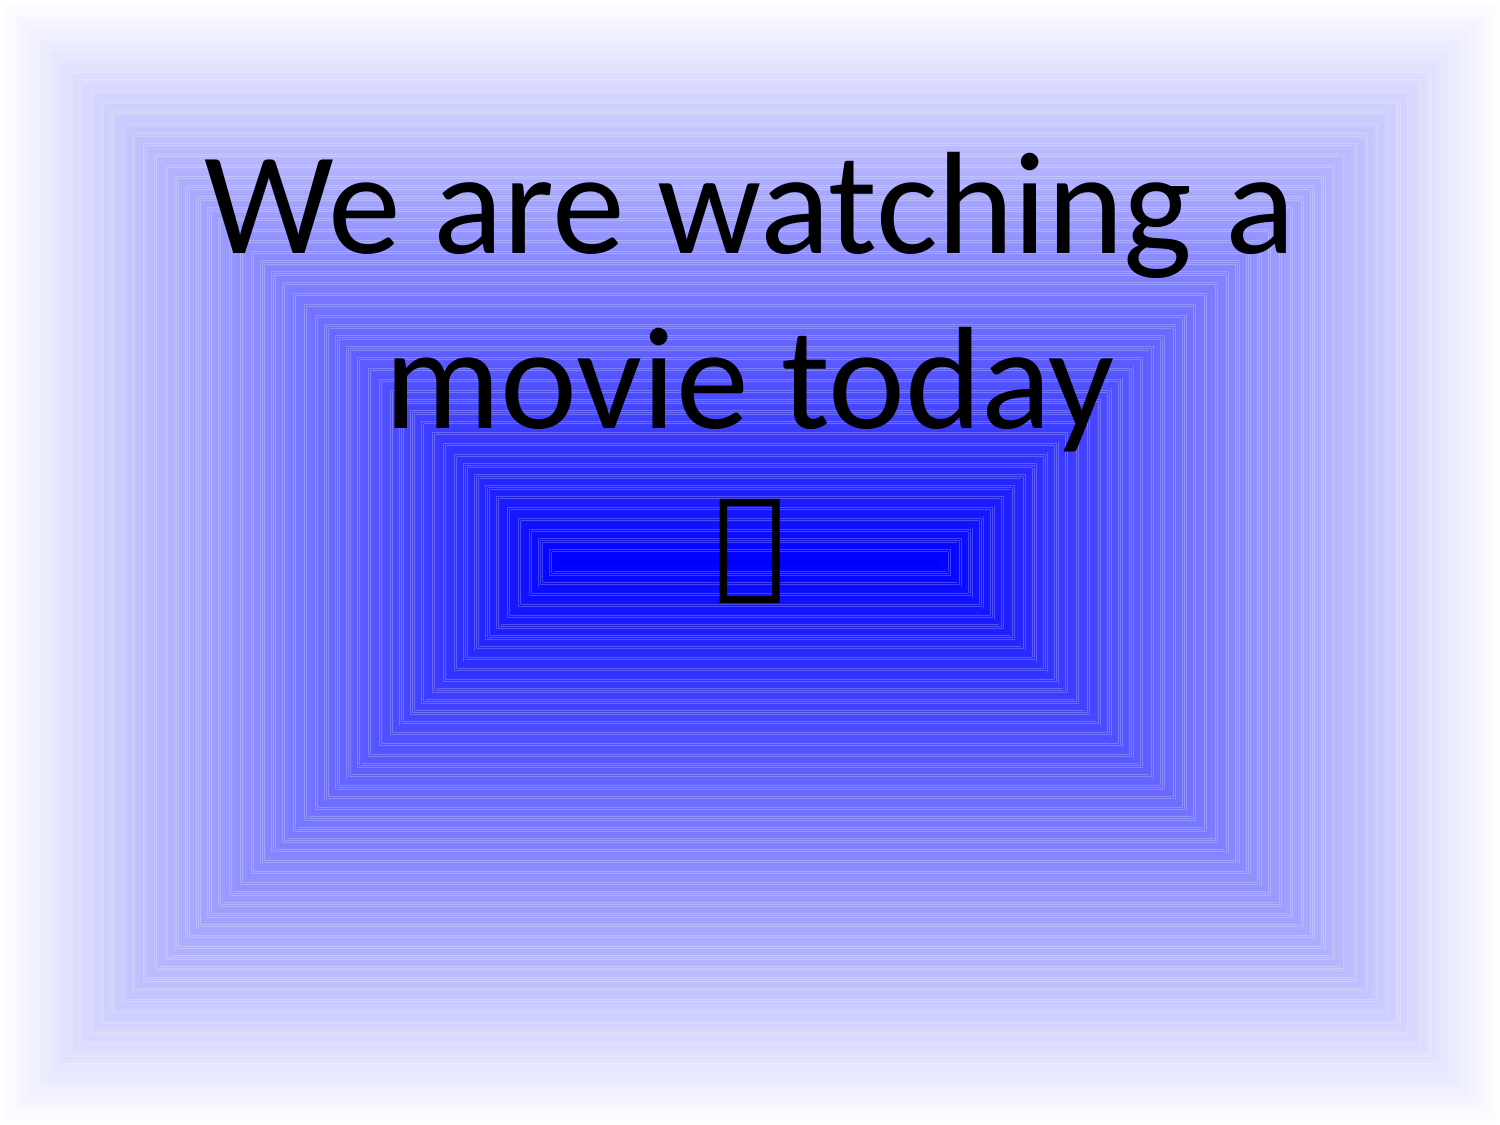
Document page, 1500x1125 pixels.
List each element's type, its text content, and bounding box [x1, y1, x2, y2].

title We are watching a movie today  [112, 249, 1388, 492]
